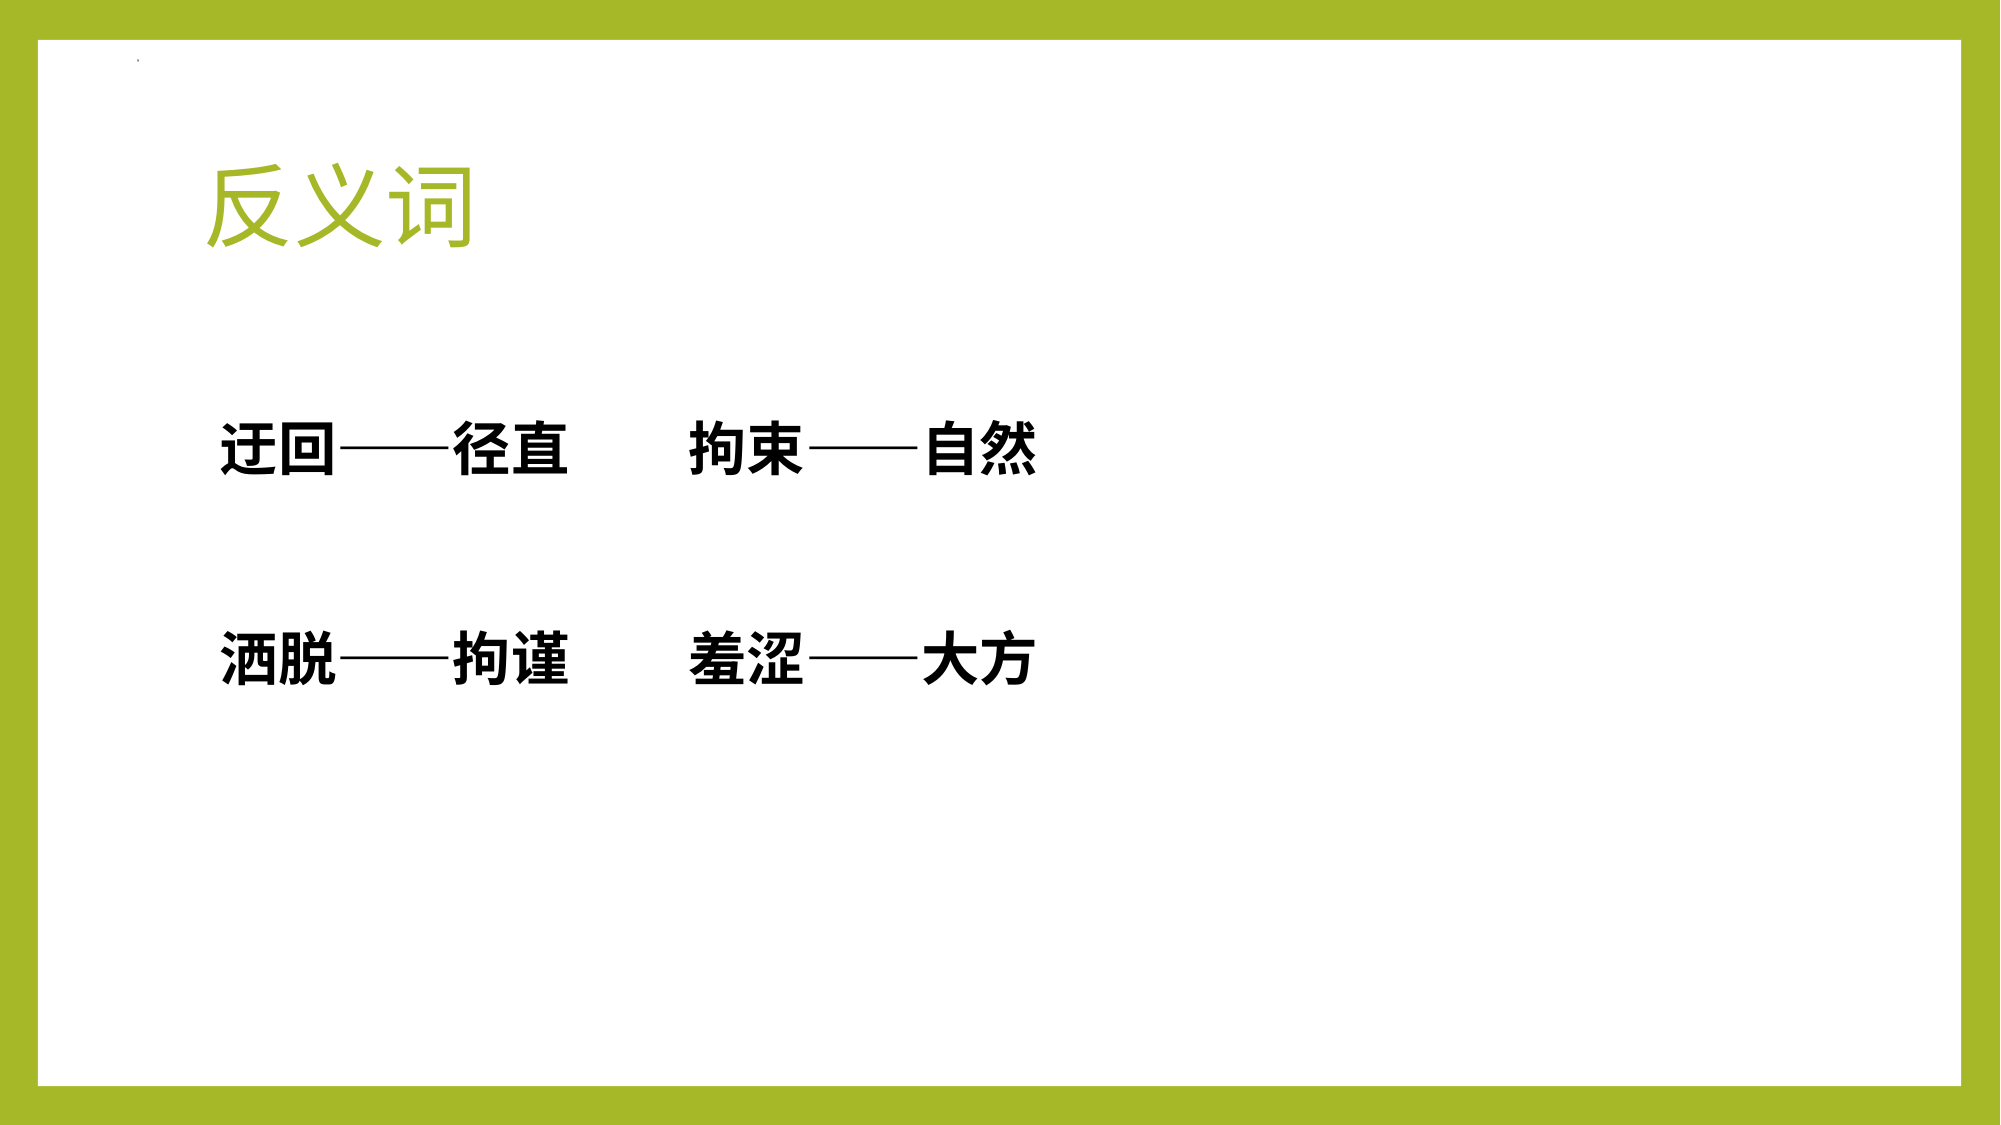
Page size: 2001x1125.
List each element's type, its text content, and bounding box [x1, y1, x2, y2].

text_box 迂回——径直 拘束——自然 洒脱——拘谨 羞涩——大方 [205, 335, 1438, 770]
title 反义词 [187, 99, 1808, 323]
